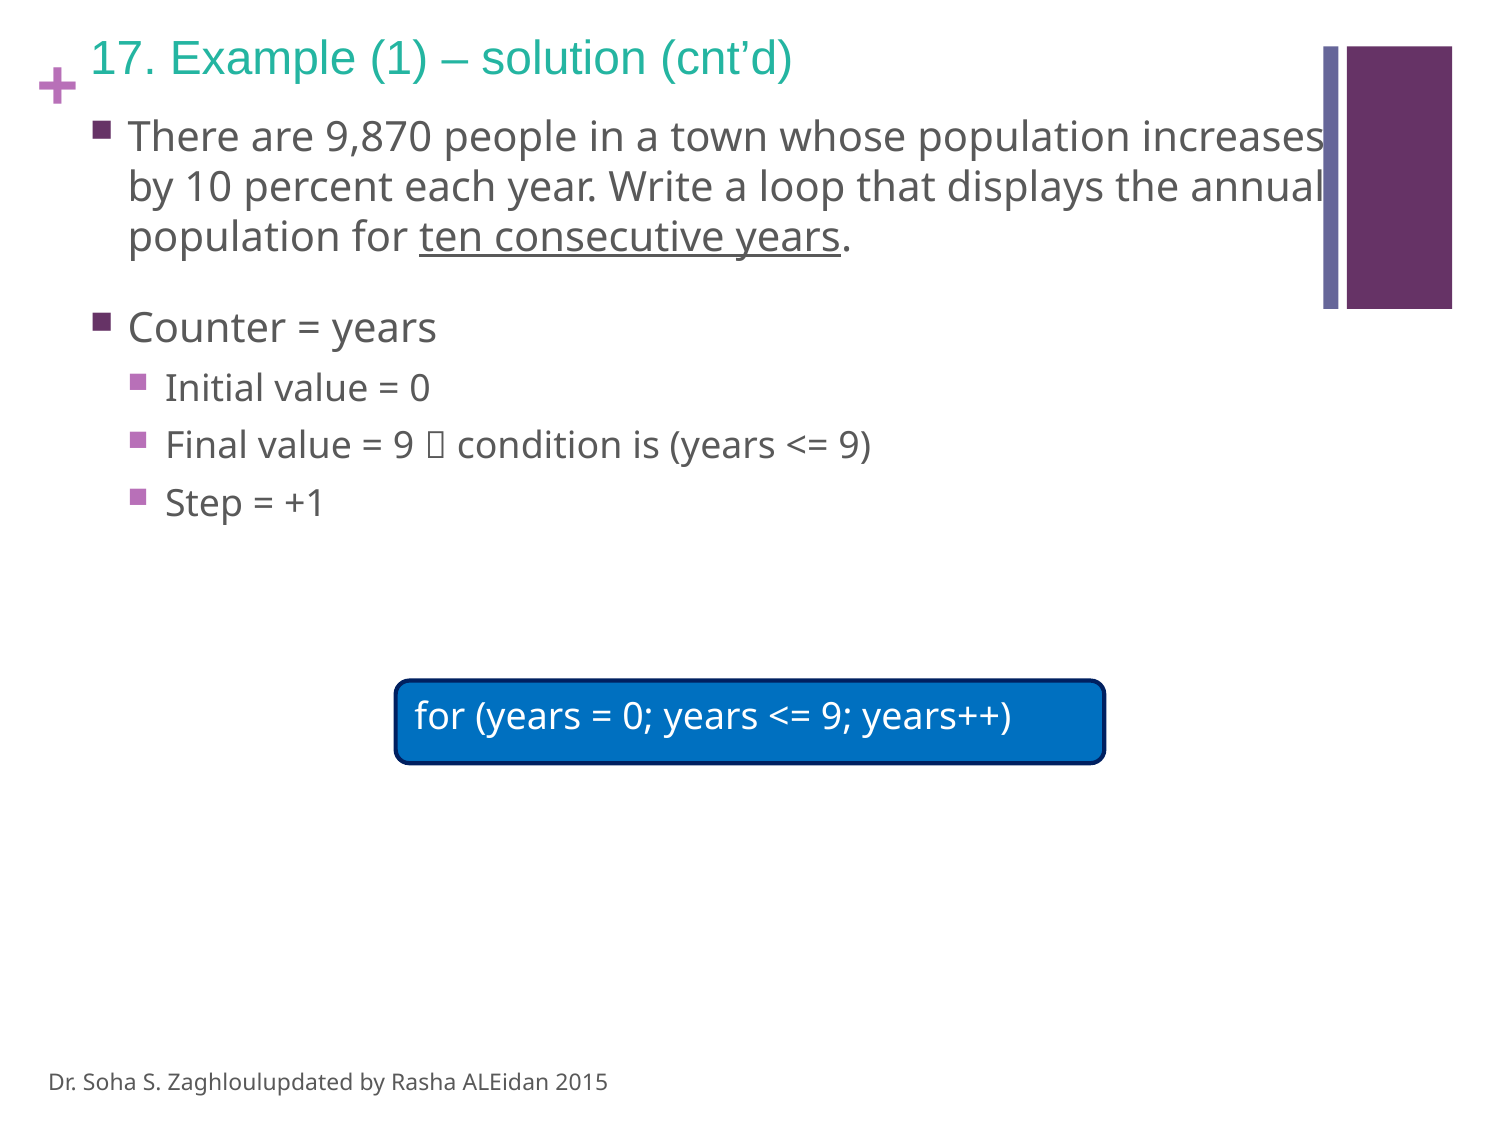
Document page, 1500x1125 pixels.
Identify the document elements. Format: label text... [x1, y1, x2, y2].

title 17. Example (1) – solution (cnt’d) [75, 19, 1263, 93]
list There are 9,870 people in a town whose population increases by 10 percent each year. Write a loop that displays the annual population for ten consecutive years. Counter = years Initial value = 0 Final value = 9  condition is (years <= 9) Step = +1 [75, 101, 1341, 1059]
footer Dr. Soha S. Zaghloul updated by Rasha ALEidan 2015 [33, 1053, 1038, 1114]
text_box for (years = 0; years <= 9; years++) [393, 678, 1107, 766]
